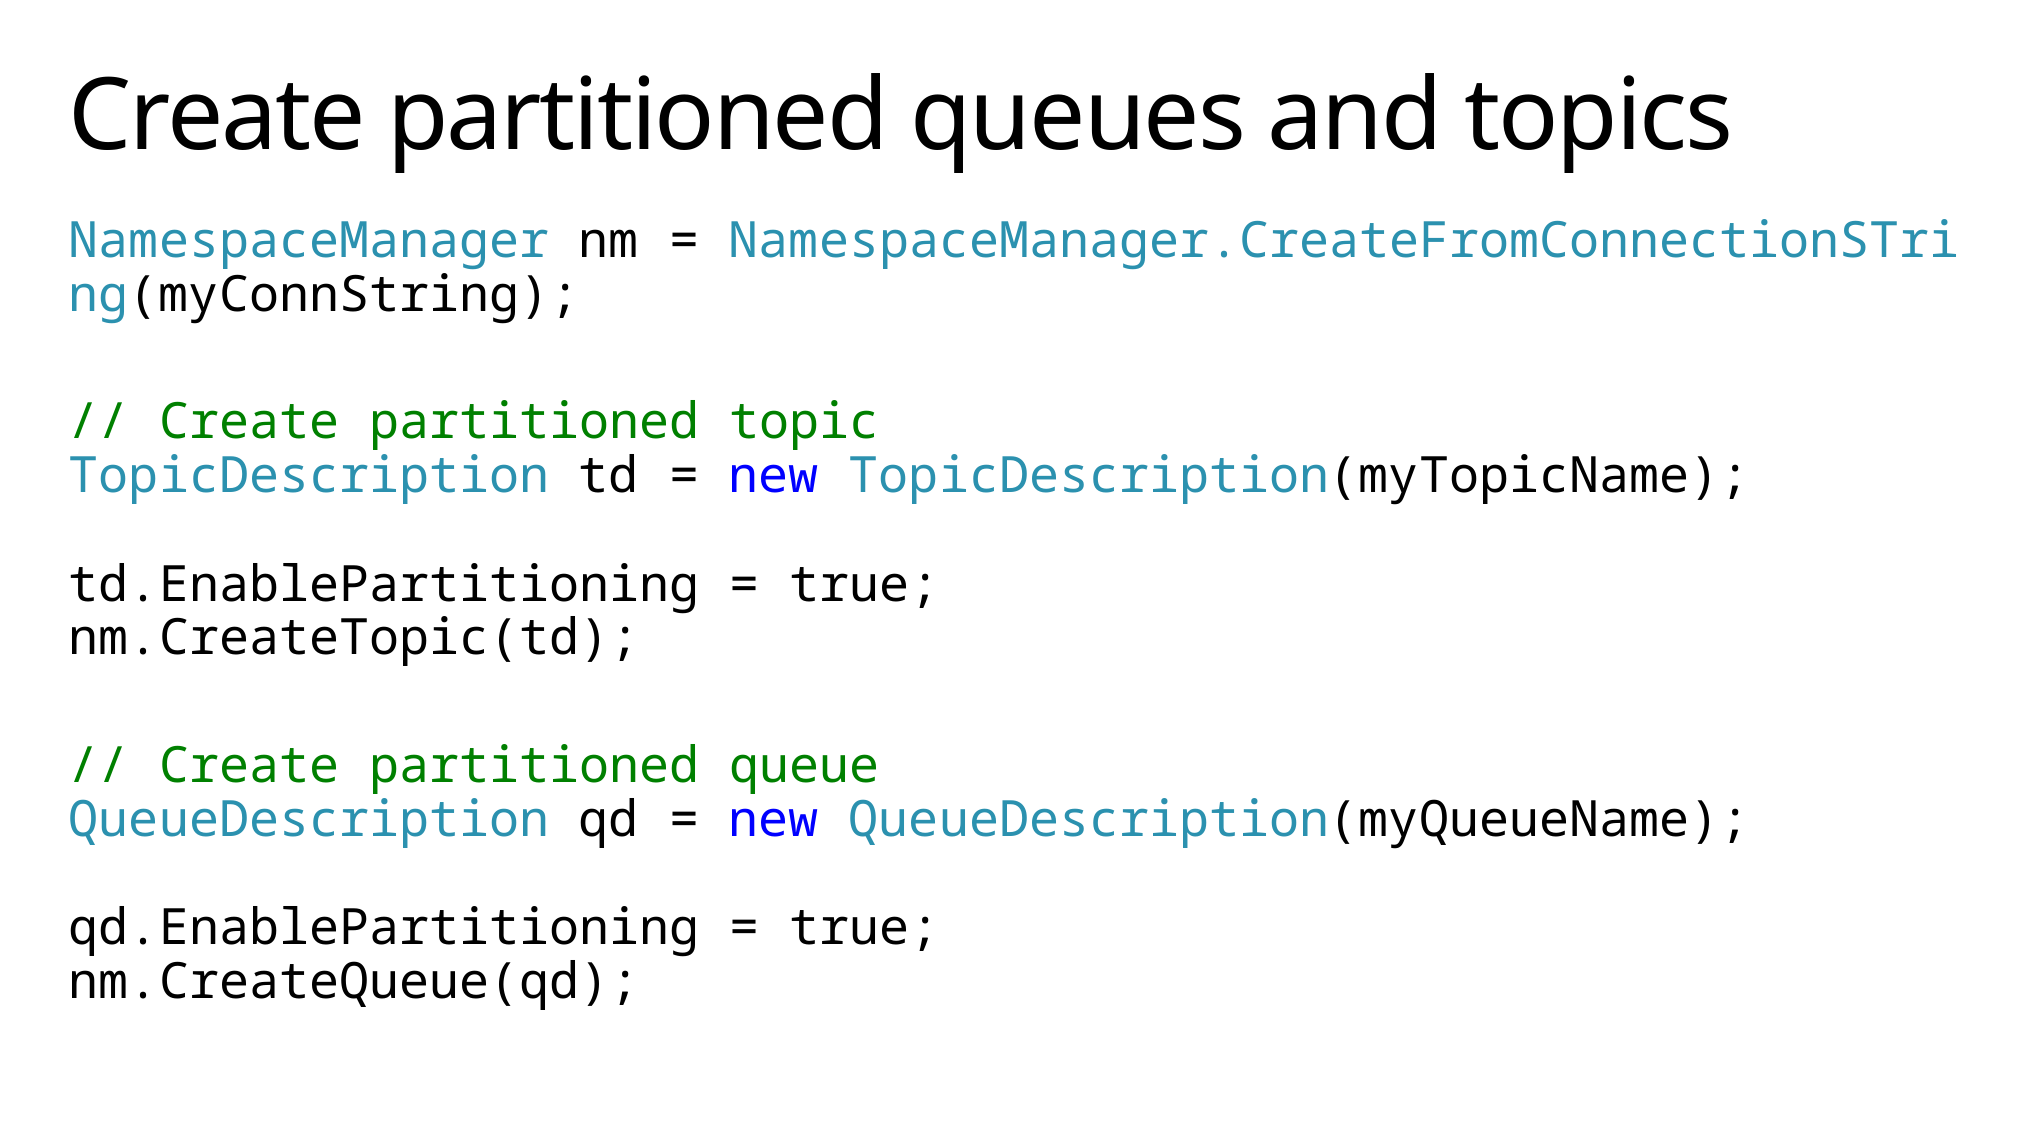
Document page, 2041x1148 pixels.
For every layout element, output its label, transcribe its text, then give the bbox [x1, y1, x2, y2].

list NamespaceManager nm = NamespaceManager.CreateFromConnectionSTring(myConnString); // Create partitioned topic TopicDescription td = new TopicDescription(myTopicName); td.EnablePartitioning = true; nm.CreateTopic(td); // Create partitioned queue QueueDescription qd = new QueueDescription(myQueueName); qd.EnablePartitioning = true; nm.CreateQueue(qd); [45, 199, 1996, 1108]
title Create partitioned queues and topics [45, 48, 1996, 199]
